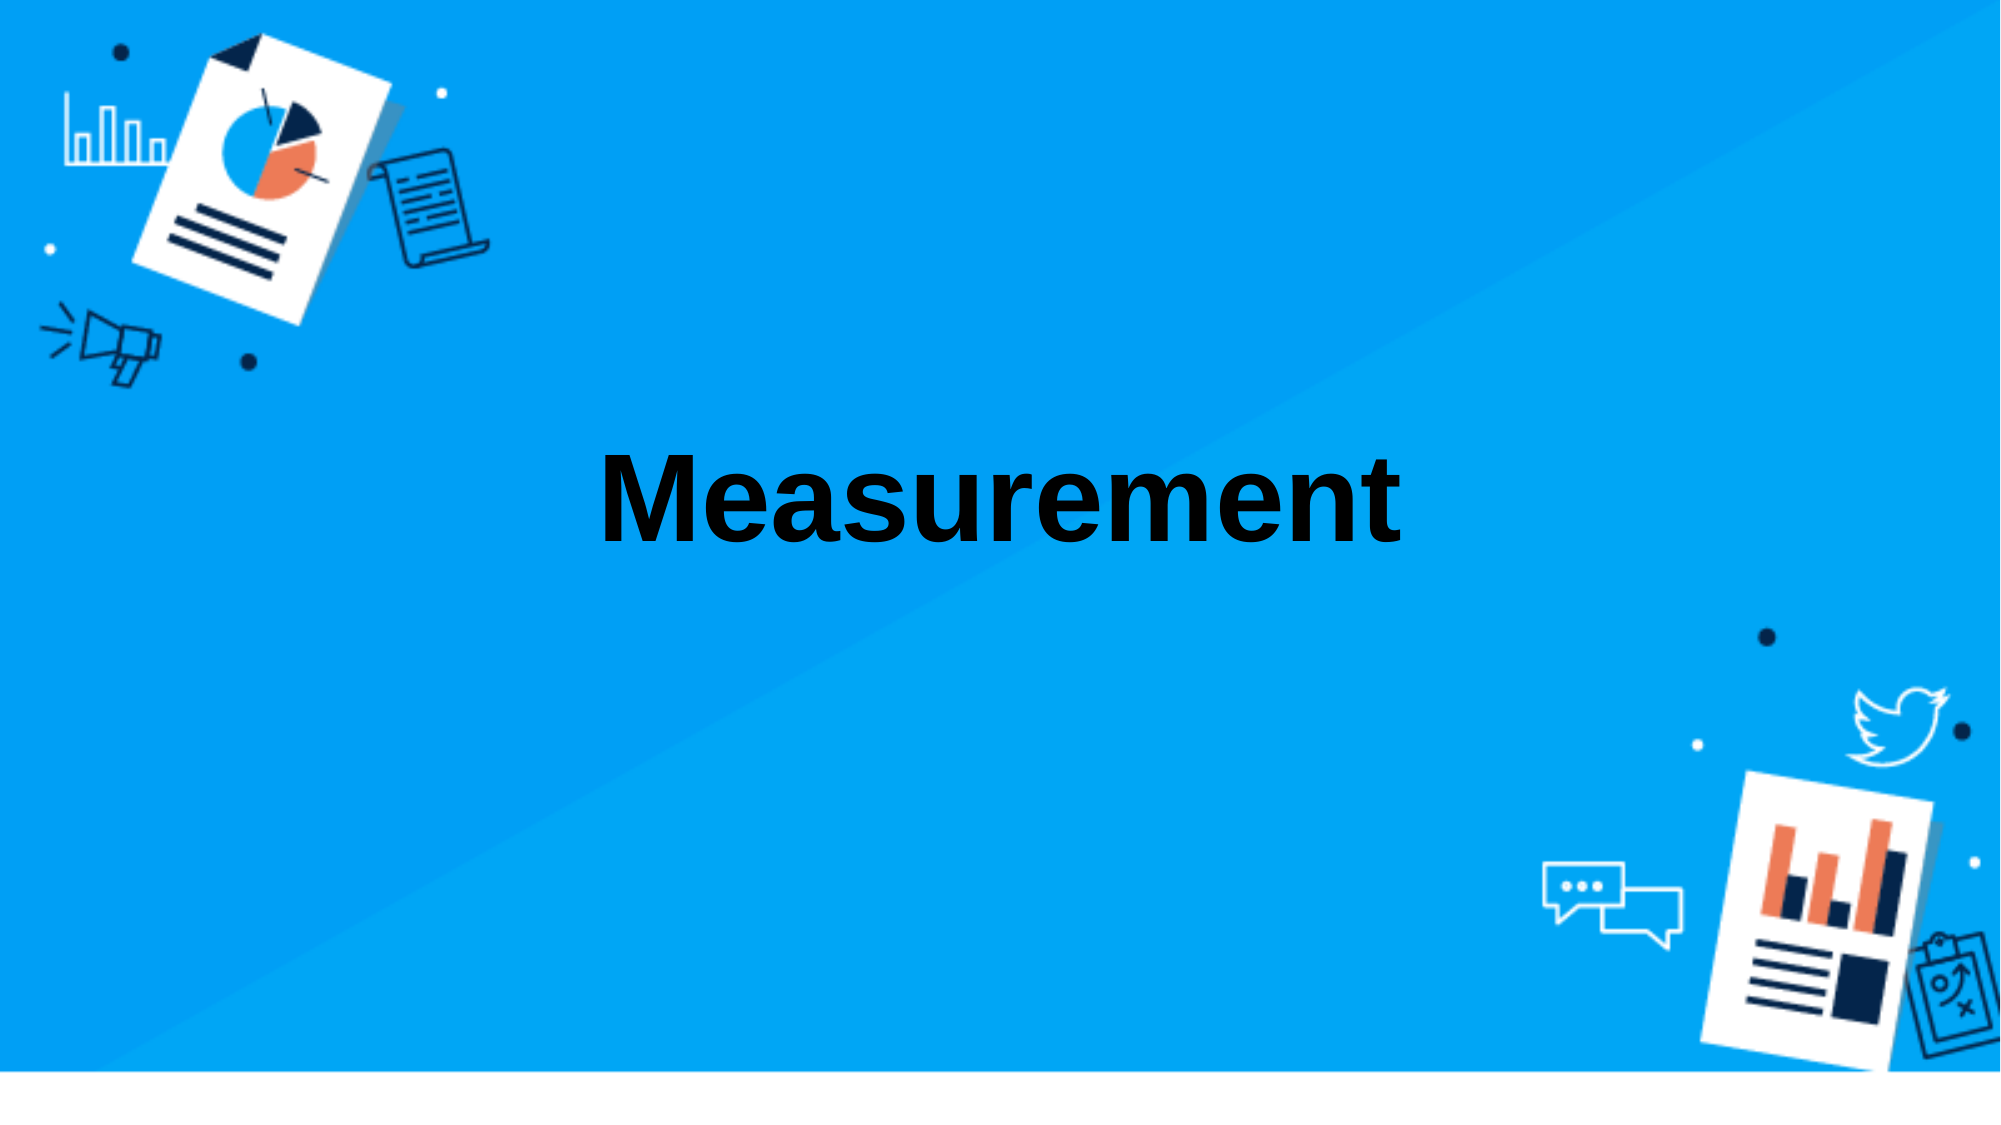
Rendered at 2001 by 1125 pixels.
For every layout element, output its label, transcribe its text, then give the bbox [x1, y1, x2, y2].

picture [0, 0, 2001, 1125]
picture [1968, 857, 1980, 869]
picture [1691, 739, 1704, 751]
title Measurement [249, 184, 1750, 576]
picture [1954, 723, 1970, 740]
picture [1759, 629, 1775, 646]
picture [1542, 861, 1685, 951]
picture [1846, 686, 1950, 768]
